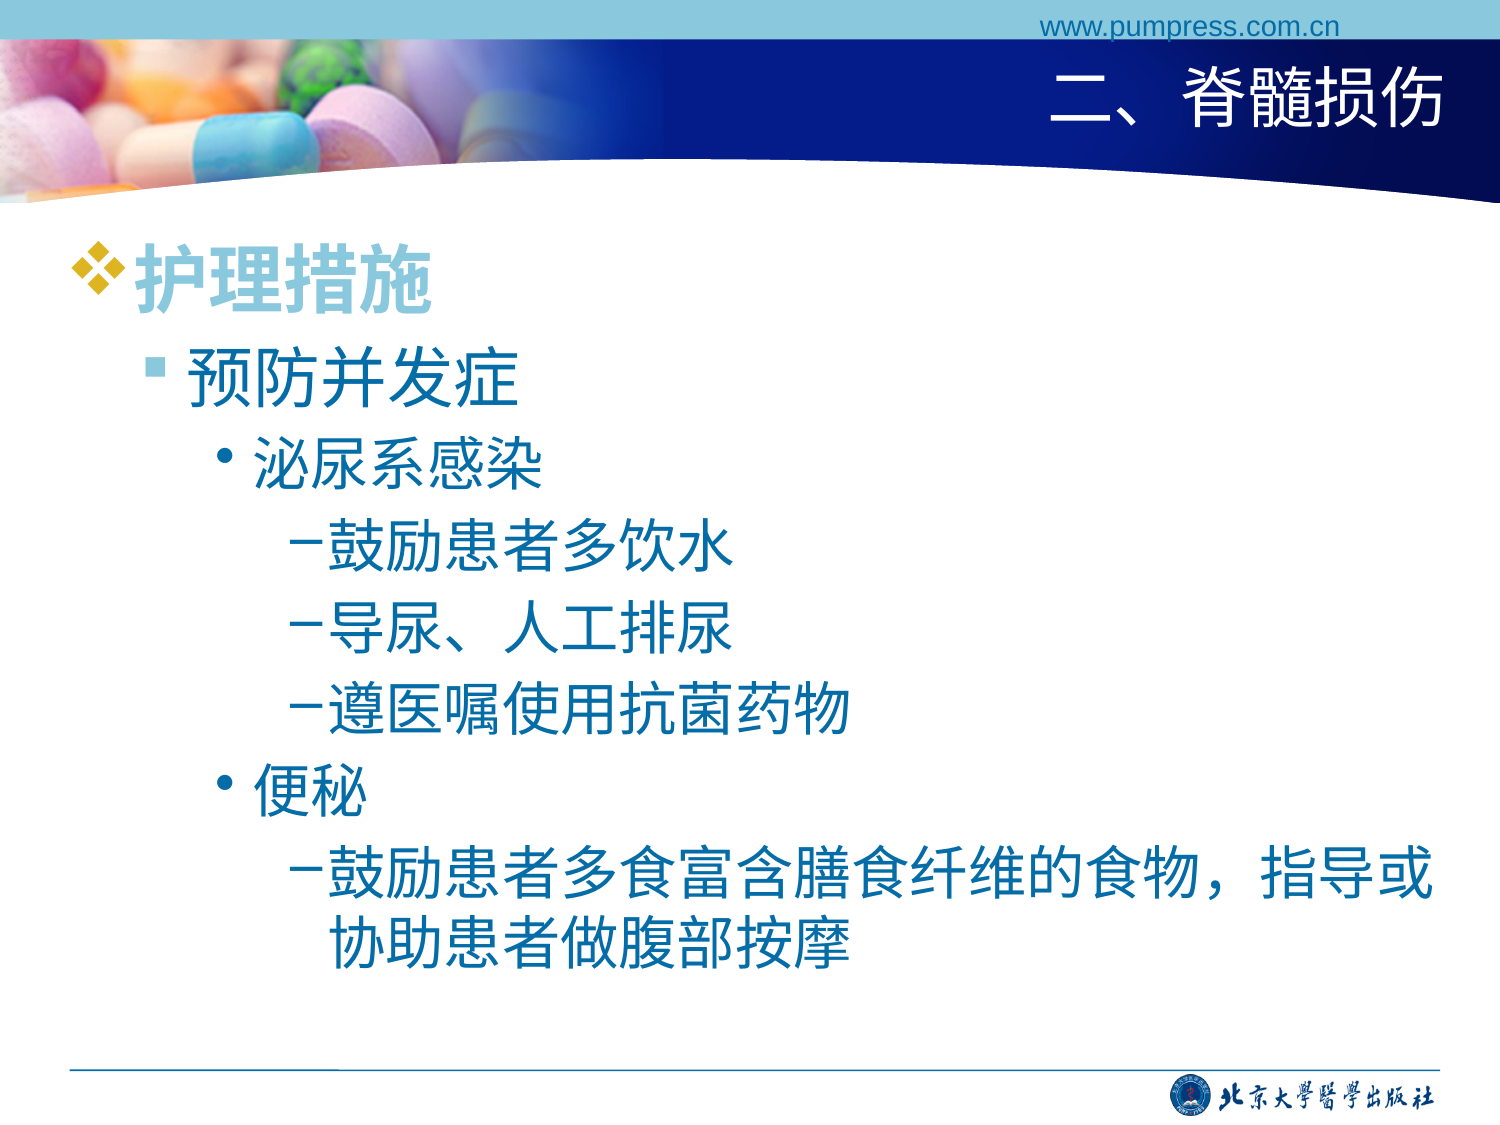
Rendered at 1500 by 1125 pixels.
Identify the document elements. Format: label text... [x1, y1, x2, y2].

list 护理措施 预防并发症 泌尿系感染 鼓励患者多饮水 导尿、人工排尿 遵医嘱使用抗菌药物 便秘 鼓励患者多食富含膳食纤维的食物，指导或协助患者做腹部按摩 [49, 224, 1463, 1026]
picture [0, 40, 1500, 203]
picture [1170, 1074, 1436, 1118]
slide_number www.pumpress.com.cn [1025, 0, 1463, 38]
title 二、脊髓损伤 [137, 49, 1463, 143]
